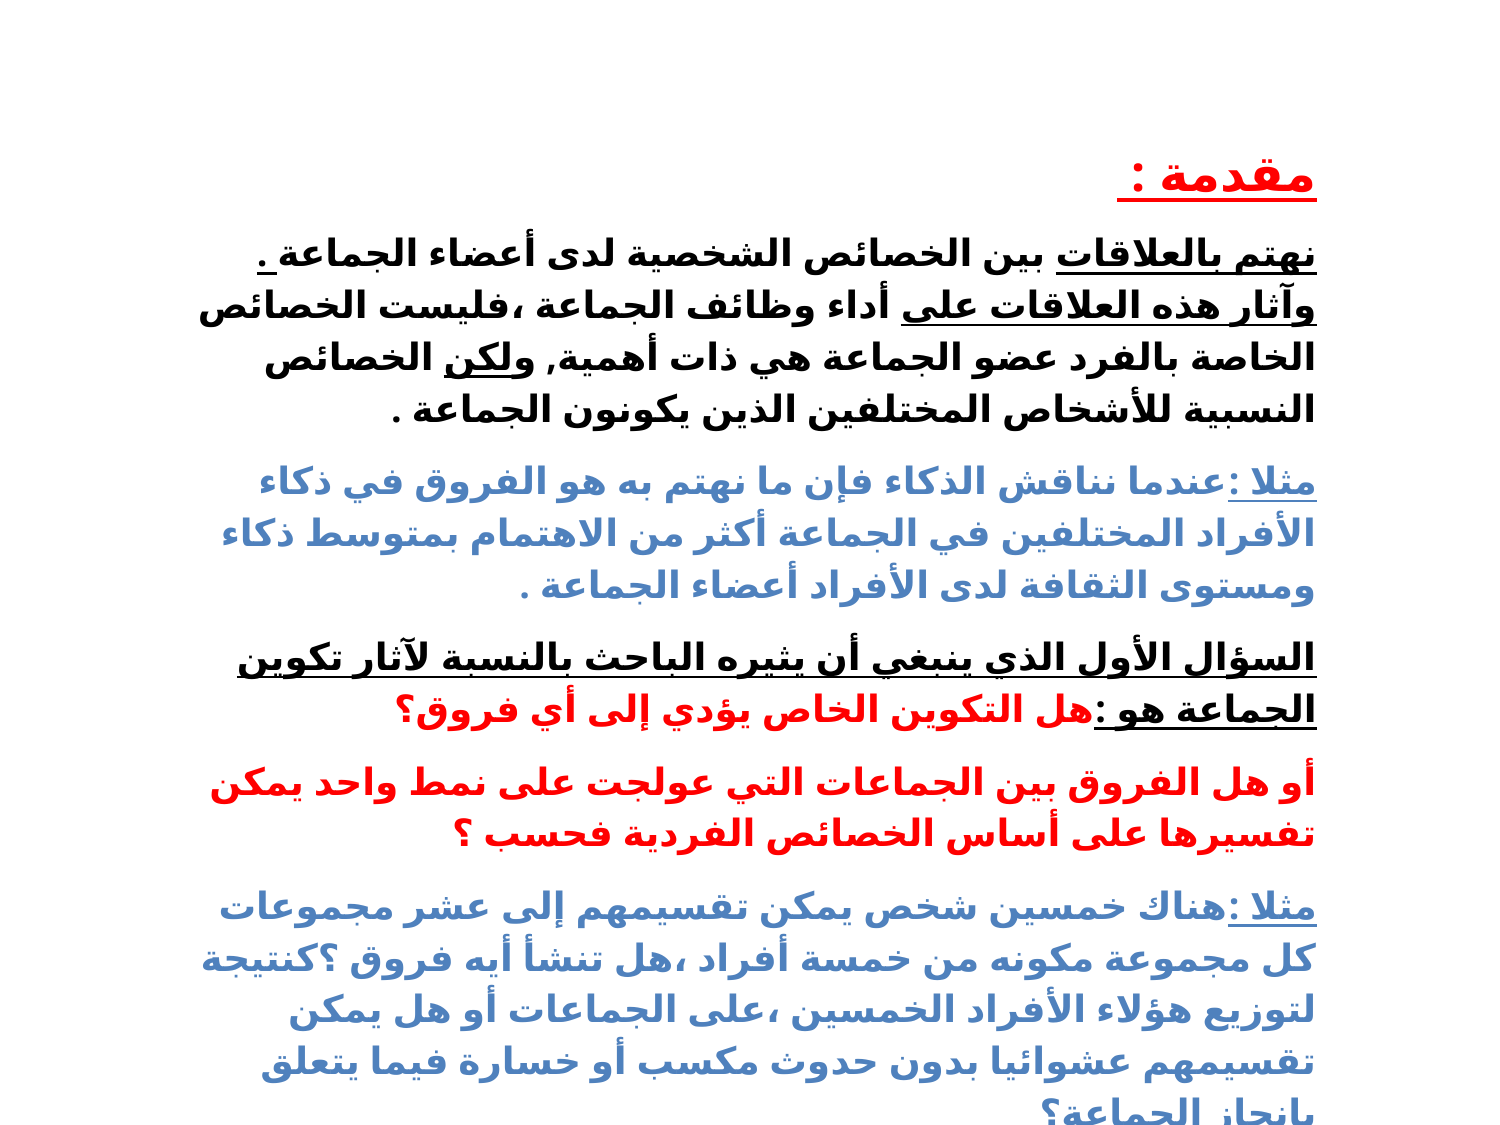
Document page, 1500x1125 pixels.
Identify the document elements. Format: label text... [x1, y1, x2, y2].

text_box مقدمة : نهتم بالعلاقات بين الخصائص الشخصية لدى أعضاء الجماعة . وآثار هذه العلاقات على أداء وظائف الجماعة ،فليست الخصائص الخاصة بالفرد عضو الجماعة هي ذات أهمية, ولكن الخصائص النسبية للأشخاص المختلفين الذين يكونون الجماعة . مثلا :عندما نناقش الذكاء فإن ما نهتم به هو الفروق في ذكاء الأفراد المختلفين في الجماعة أكثر من الاهتمام بمتوسط ذكاء ومستوى الثقافة لدى الأفراد أعضاء الجماعة . السؤال الأول الذي ينبغي أن يثيره الباحث بالنسبة لآثار تكوين الجماعة هو :هل التكوين الخاص يؤدي إلى أي فروق؟ أو هل الفروق بين الجماعات التي عولجت على نمط واحد يمكن تفسيرها على أساس الخصائص الفردية فحسب ؟ مثلا :هناك خمسين شخص يمكن تقسيمهم إلى عشر مجموعات كل مجموعة مكونه من خمسة أفراد ،هل تنشأ أيه فروق ؟كنتيجة لتوزيع هؤلاء الأفراد الخمسين ،على الجماعات أو هل يمكن تقسيمهم عشوائيا بدون حدوث مكسب أو خسارة فيما يتعلق بانجاز الجماعة؟ الإجابة كما سوف نرى ،هي أن هناك فرقا يحدث بسبب كيفية تكوين الجماعات . [147, 125, 1388, 1125]
